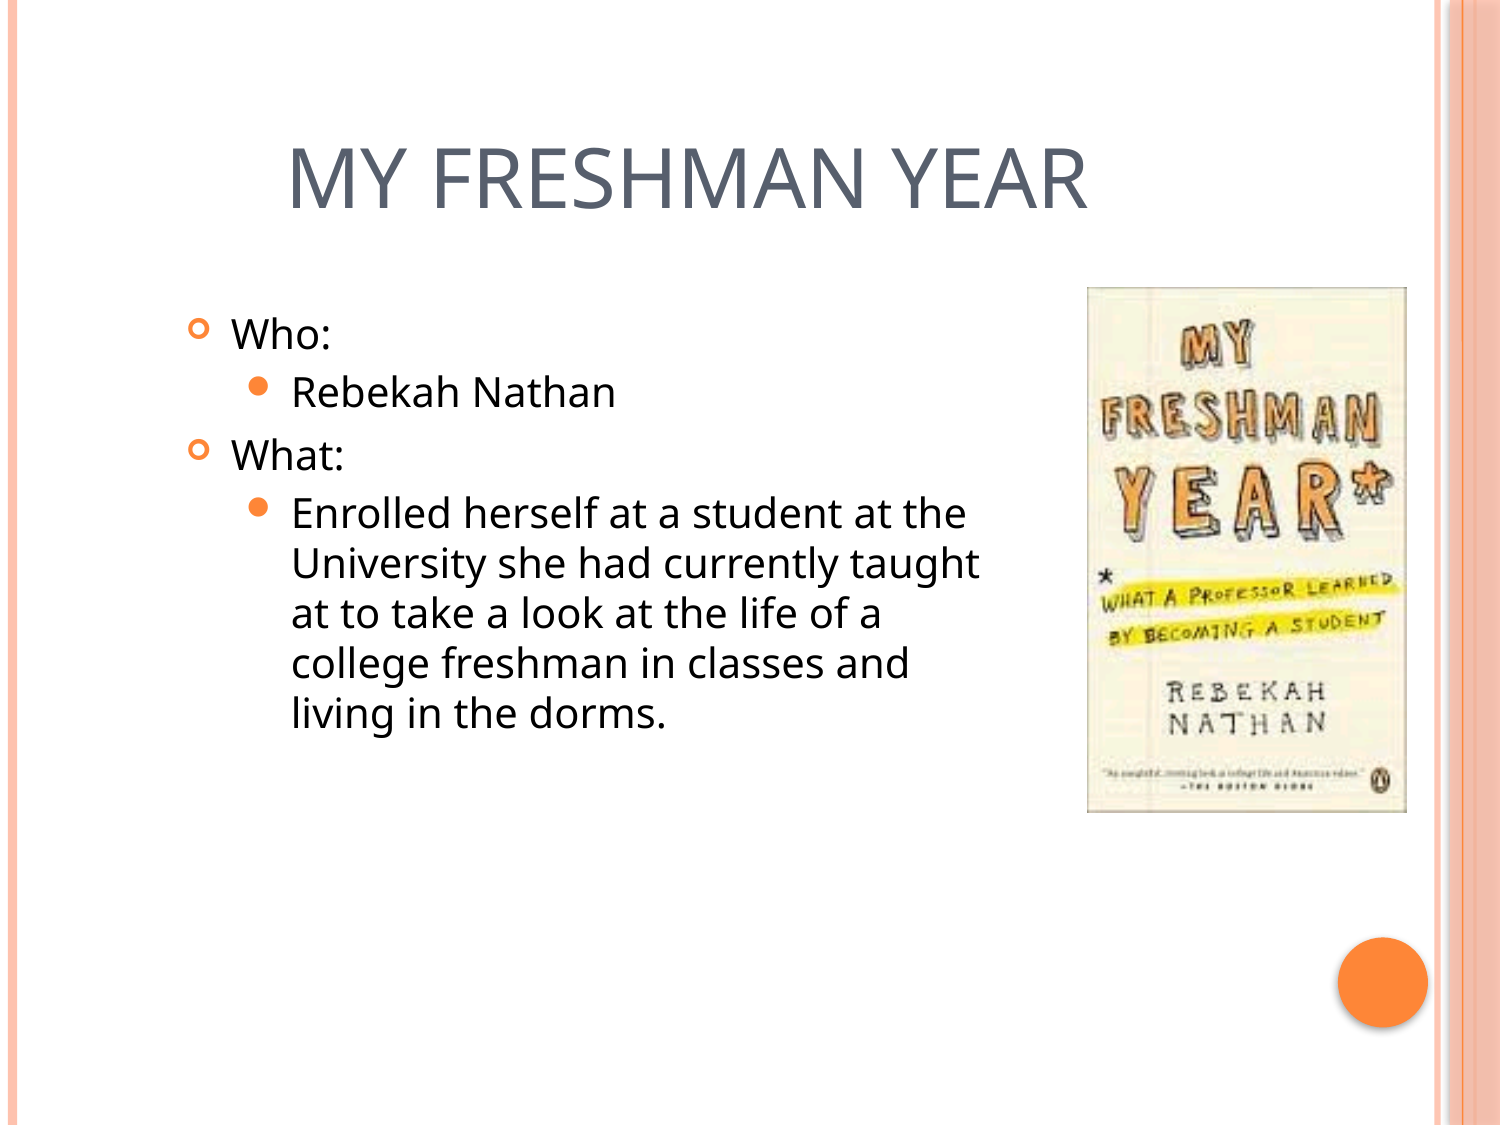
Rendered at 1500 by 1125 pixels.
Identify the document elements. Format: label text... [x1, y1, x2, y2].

title My Freshman Year [75, 45, 1300, 233]
list Who: Rebekah Nathan What: Enrolled herself at a student at the University she had currently taught at to take a look at the life of a college freshman in classes and living in the dorms. [171, 299, 1038, 950]
picture [1086, 286, 1407, 813]
